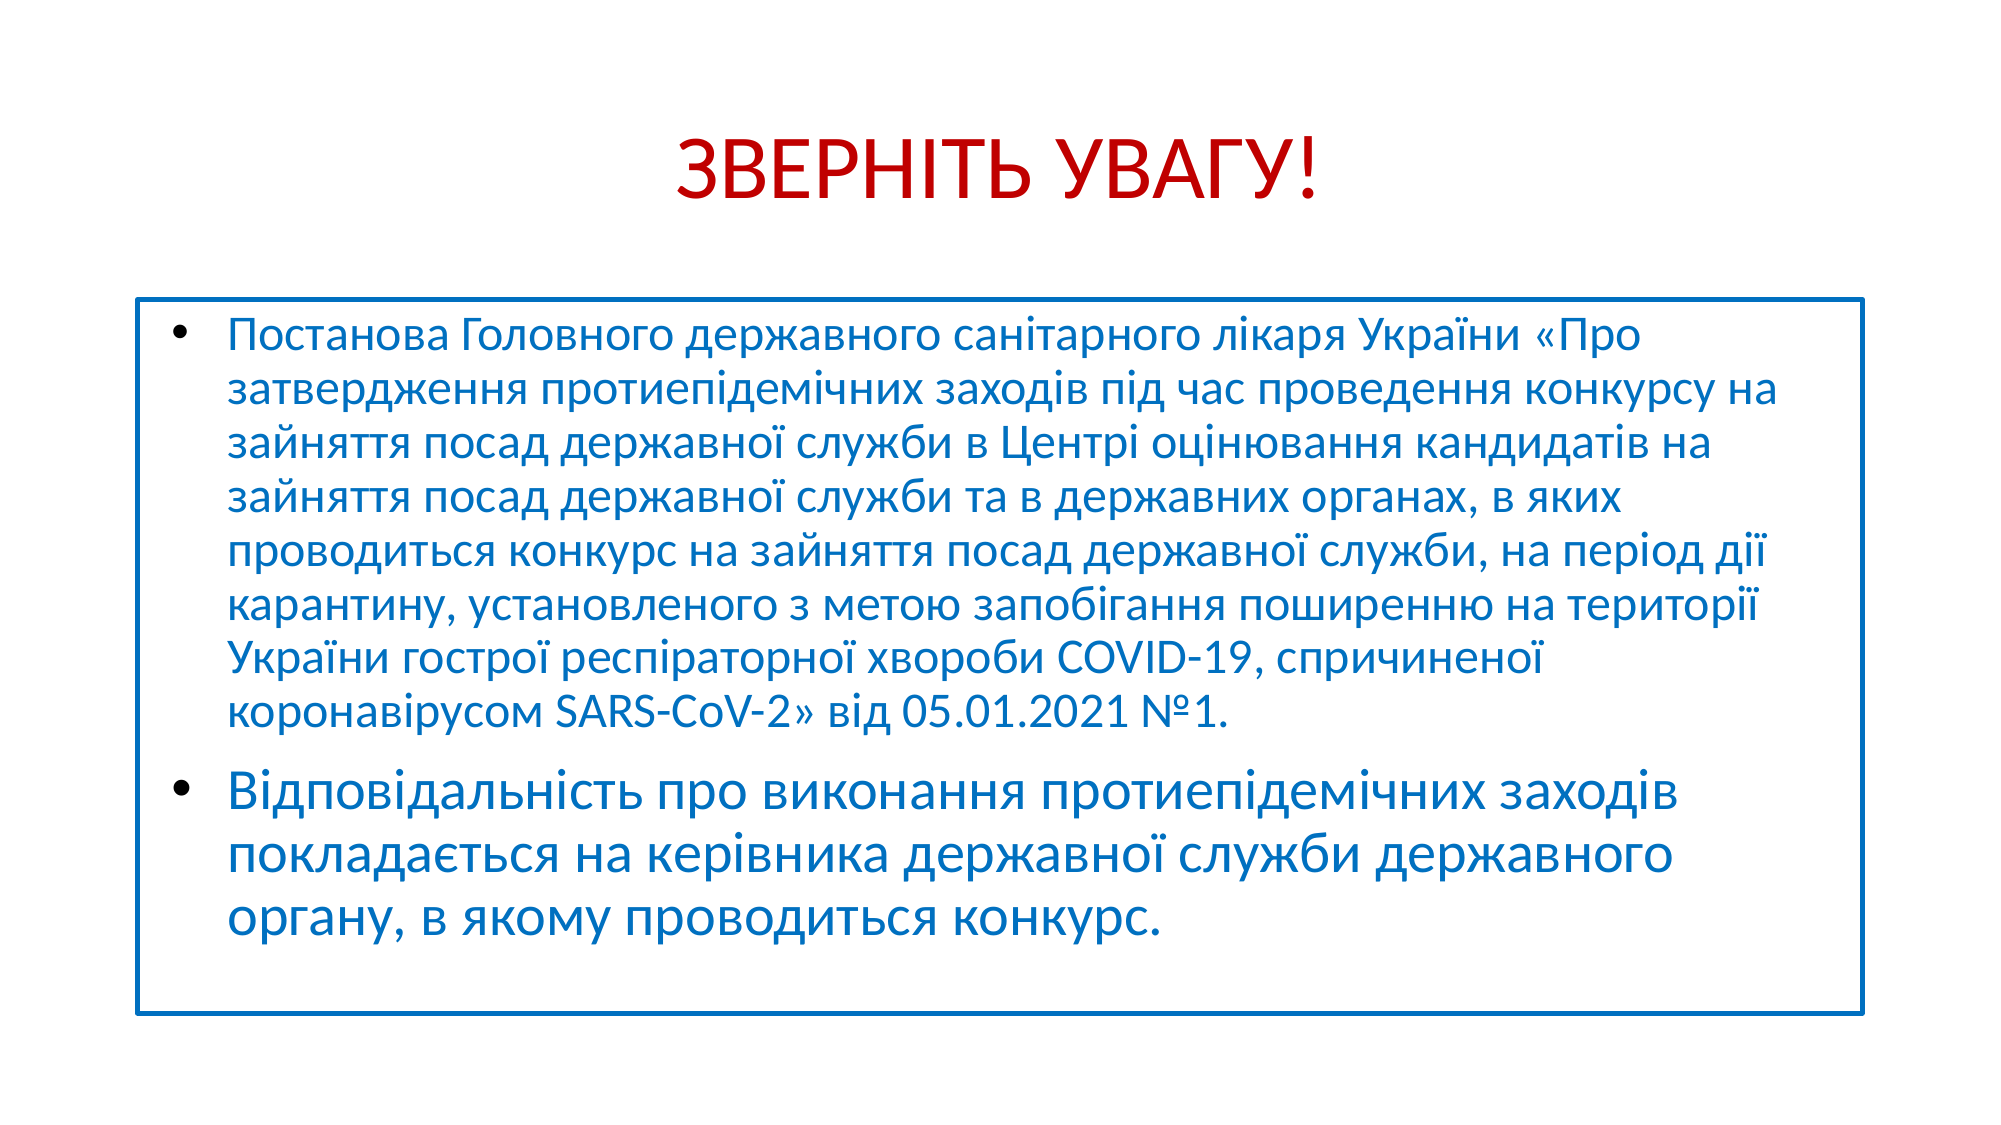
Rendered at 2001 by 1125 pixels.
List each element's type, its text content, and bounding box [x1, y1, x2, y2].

title ЗВЕРНІТЬ УВАГУ! [137, 59, 1863, 278]
list Постанова Головного державного санітарного лікаря України «Про затвердження протиепідемічних заходів під час проведення конкурсу на зайняття посад державної служби в Центрі оцінювання кандидатів на зайняття посад державної служби та в державних органах, в яких проводиться конкурс на зайняття посад державної служби, на період дії карантину, установленого з метою запобігання поширенню на території України гострої респіраторної хвороби COVID-19, спричиненої коронавірусом SARS-CoV-2» від 05.01.2021 №1. Відповідальність про виконання протиепідемічних заходів покладається на керівника державної служби державного органу, в якому проводиться конкурс. [137, 299, 1863, 1014]
